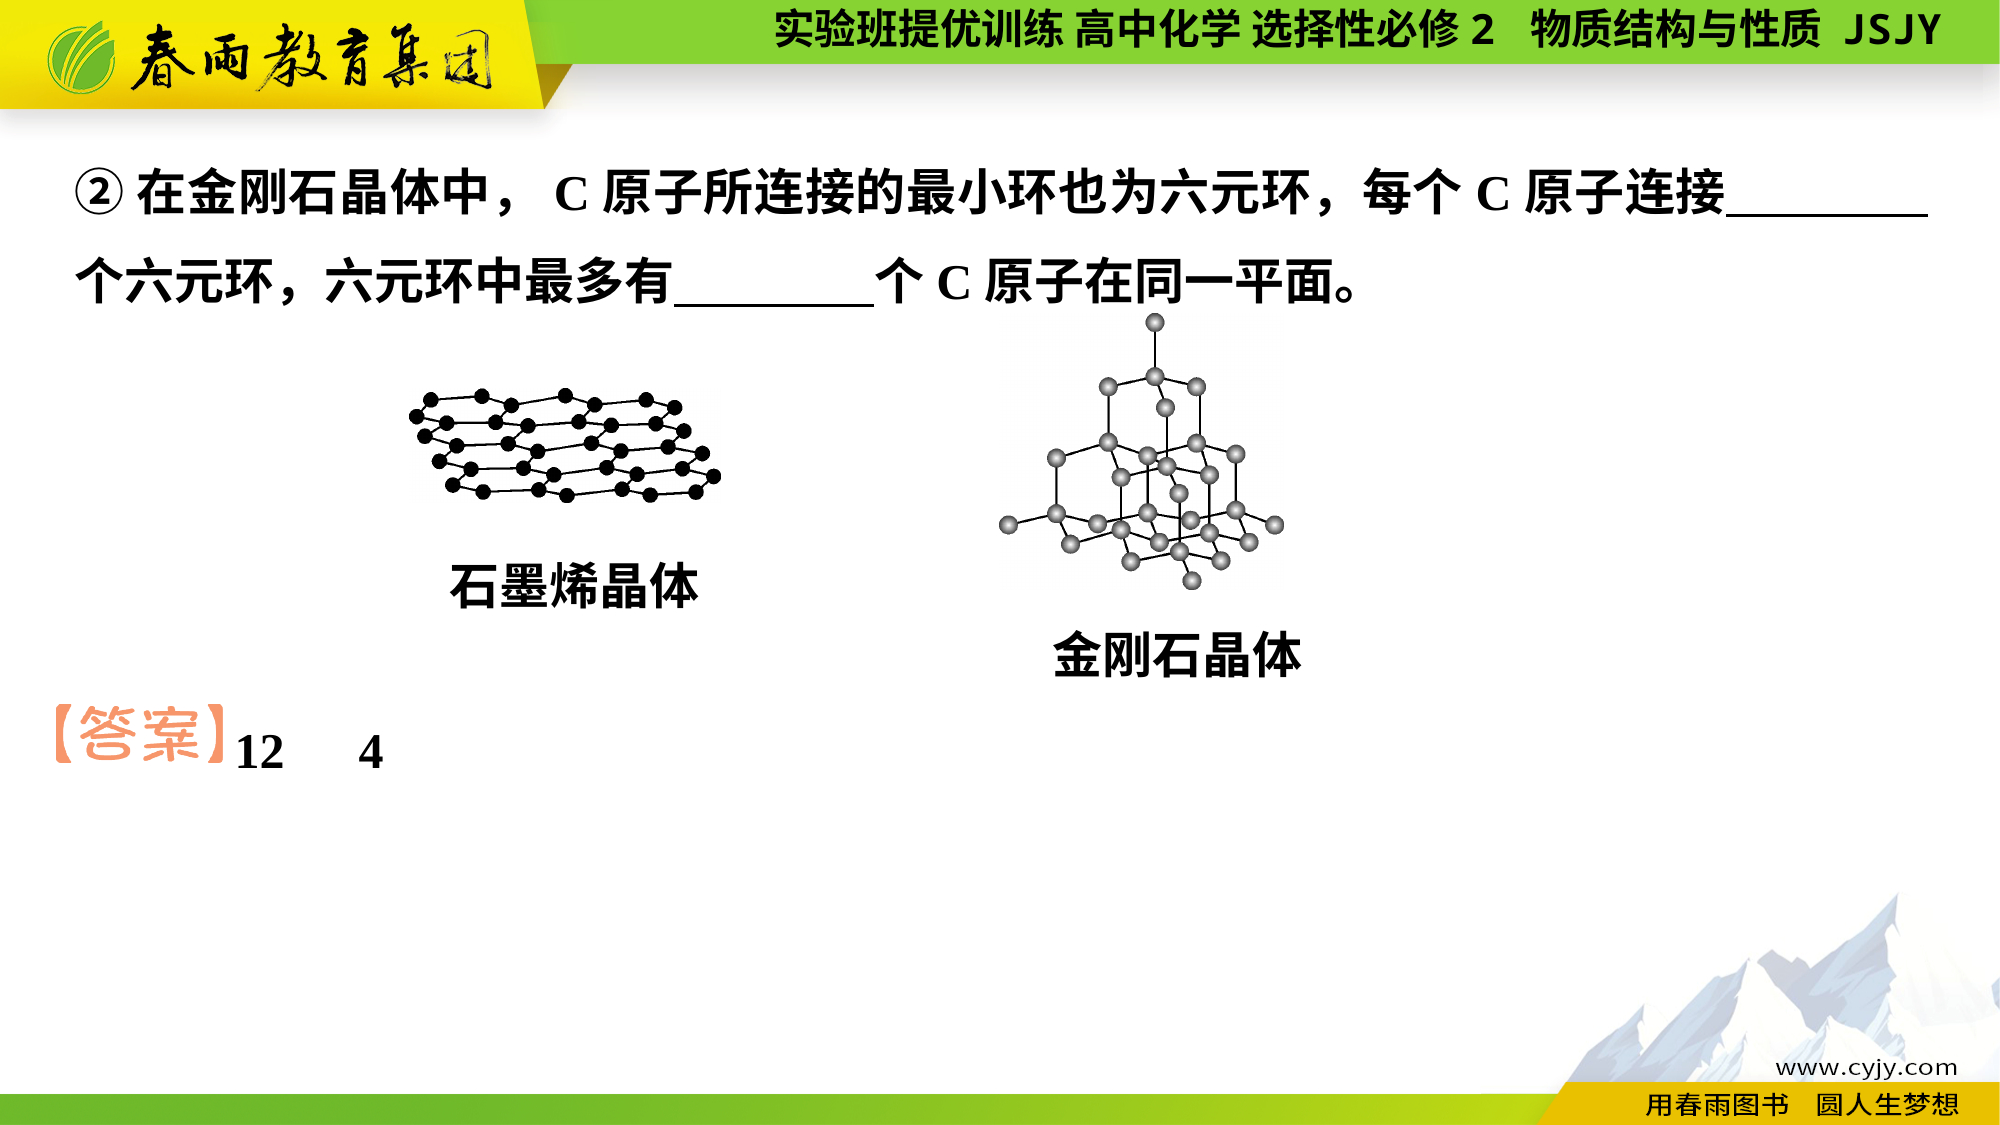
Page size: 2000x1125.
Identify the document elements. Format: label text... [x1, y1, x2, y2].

text_box 石墨烯晶体 [435, 517, 715, 622]
text_box 12 4 [56, 680, 1944, 786]
text_box 金刚石晶体 [1037, 586, 1318, 692]
picture [0, 0, 2000, 1125]
list ②在金刚石晶体中，C原子所连接的最小环也为六元环，每个C原子连接 个六元环，六元环中最多有 个C原子在同一平面。 [59, 122, 1944, 308]
